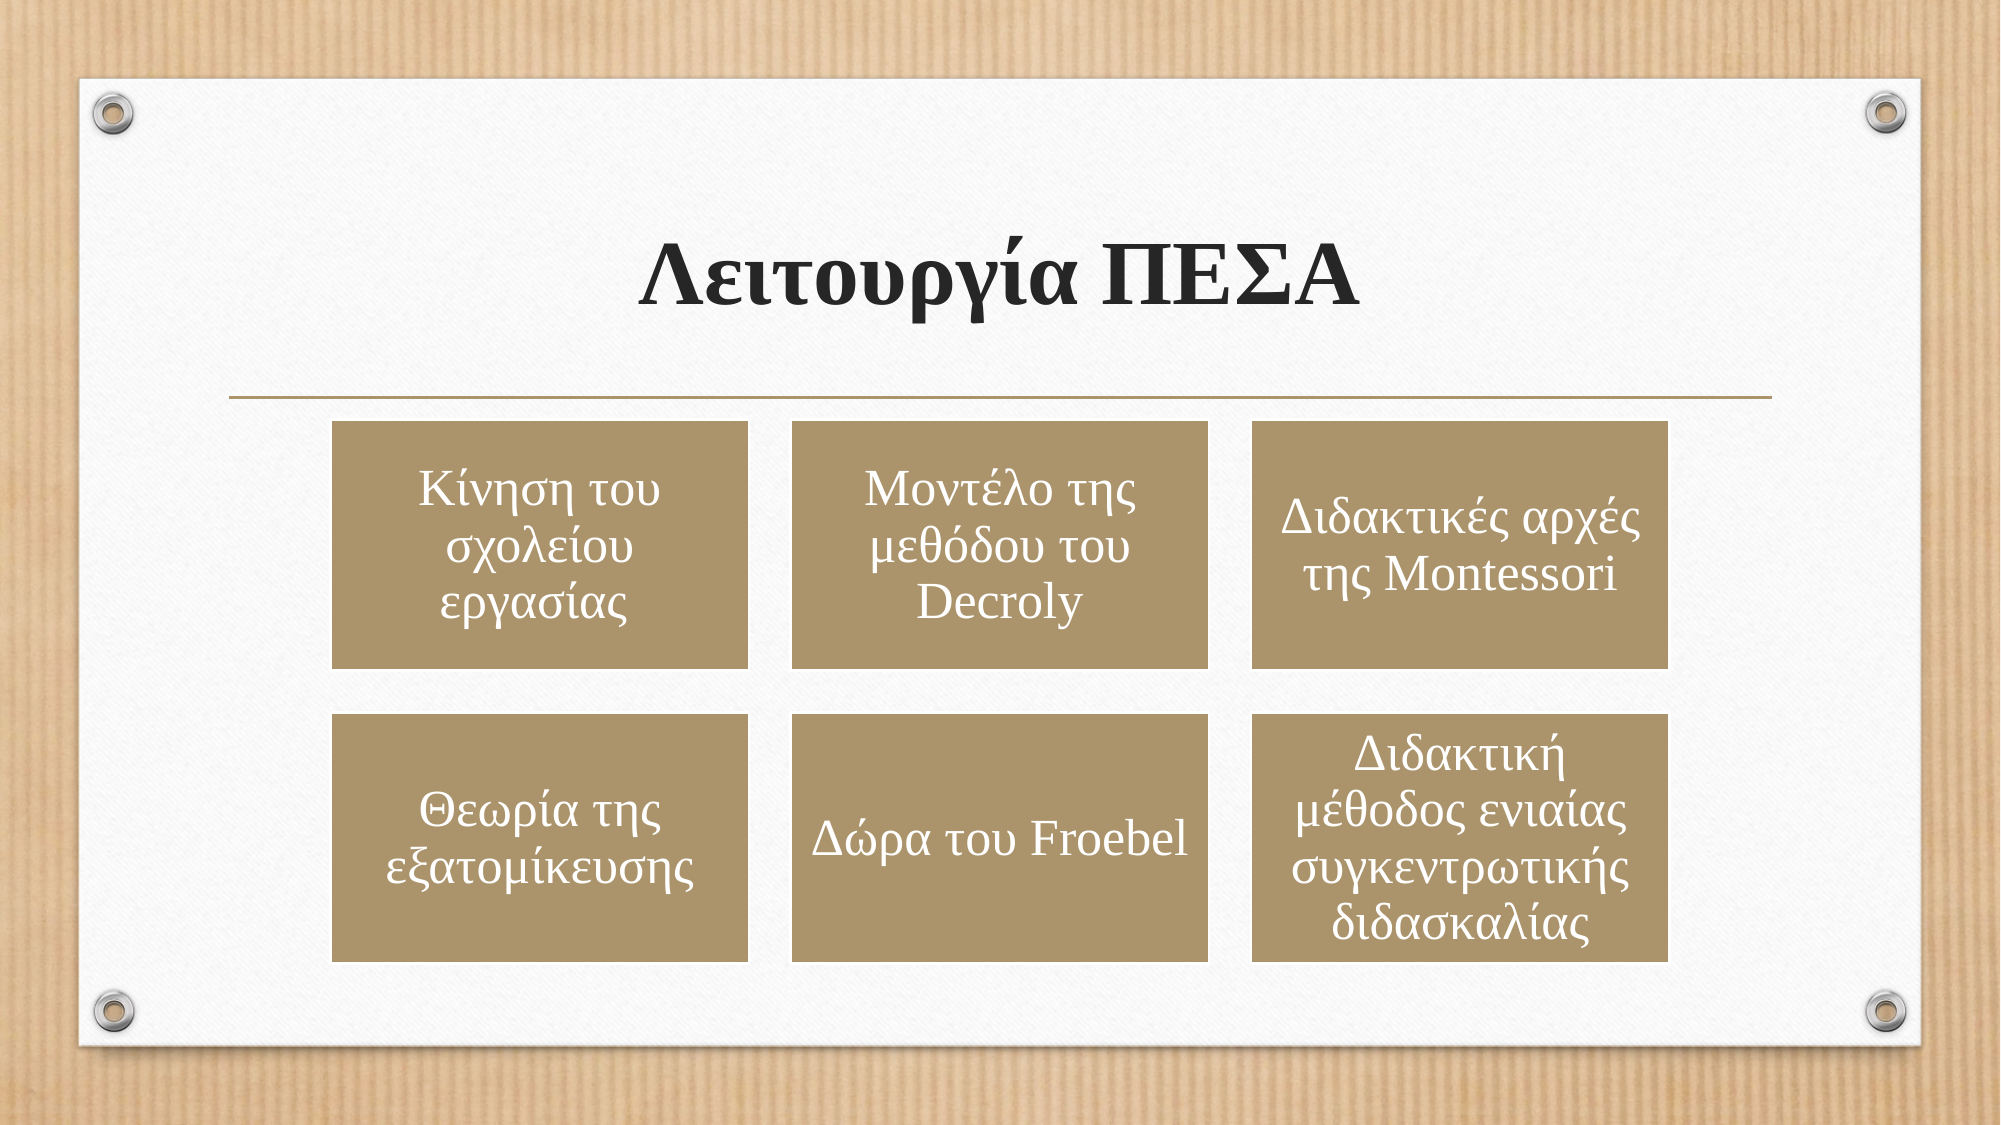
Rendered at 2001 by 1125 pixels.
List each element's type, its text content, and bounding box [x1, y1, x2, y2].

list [212, 419, 1788, 965]
picture [0, 0, 2001, 1125]
title Λειτουργία ΠΕΣΑ [212, 161, 1788, 375]
